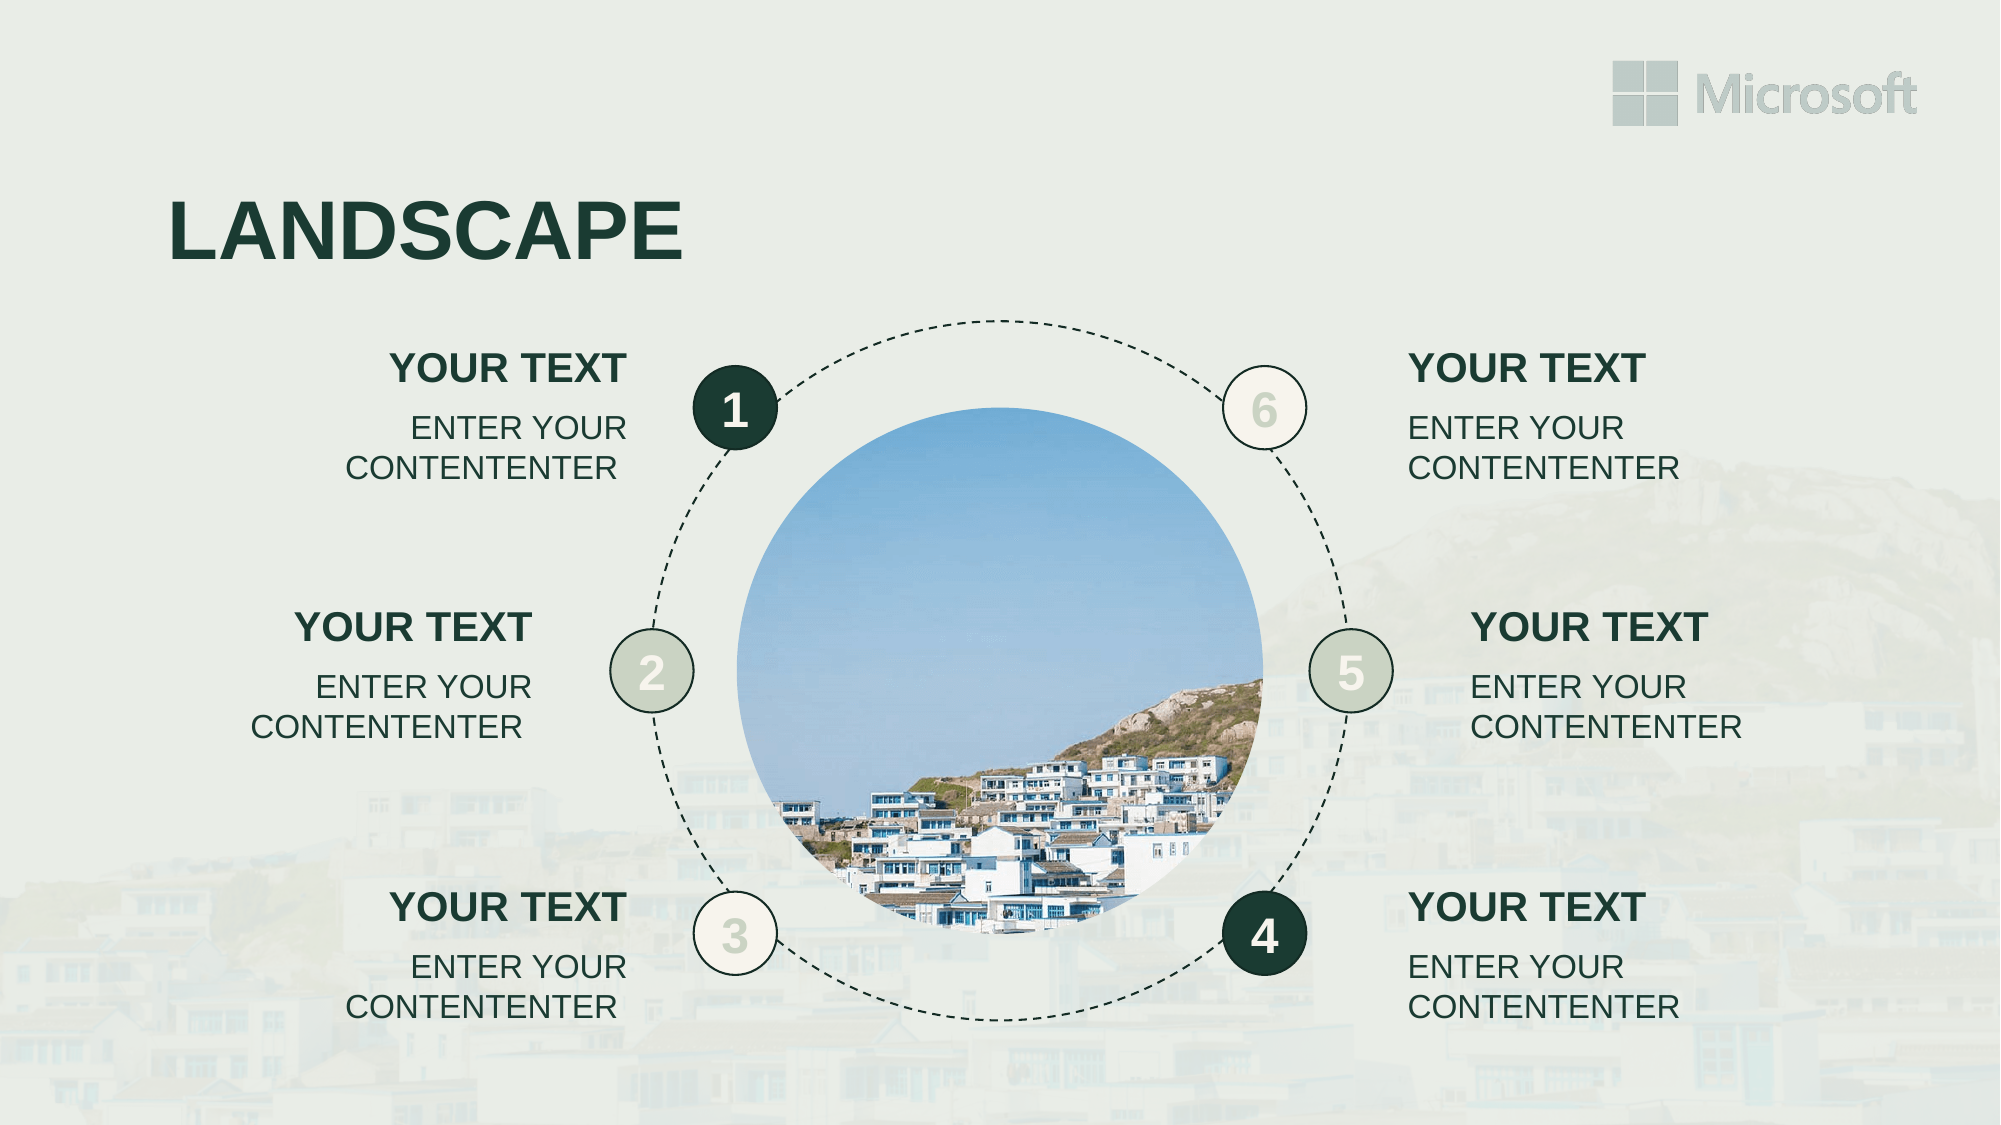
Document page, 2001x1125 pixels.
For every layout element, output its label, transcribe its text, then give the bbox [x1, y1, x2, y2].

text_box YOUR TEXT [1392, 333, 1729, 398]
text_box YOUR TEXT [1392, 872, 1729, 938]
picture [736, 407, 1264, 934]
text_box ENTER YOUR CONTENTENTER [1392, 398, 1765, 494]
text_box ENTER YOUR CONTENTENTER [1392, 938, 1765, 1033]
text_box YOUR TEXT [1455, 591, 1792, 657]
text_box ENTER YOUR CONTENTENTER [176, 657, 548, 753]
text_box [1264, 450, 1348, 891]
picture [1548, 0, 1982, 191]
text_box YOUR TEXT [306, 872, 642, 938]
text_box [778, 934, 1222, 1022]
text_box LANDSCAPE [152, 168, 1097, 284]
text_box YOUR TEXT [211, 591, 548, 657]
text_box 1 [692, 364, 778, 451]
text_box 4 [1222, 890, 1308, 976]
text_box 5 [1308, 628, 1394, 714]
text_box 2 [609, 628, 695, 714]
text_box 3 [692, 890, 778, 976]
text_box [778, 320, 1222, 407]
text_box YOUR TEXT [306, 333, 642, 398]
text_box ENTER YOUR CONTENTENTER [1455, 657, 1827, 753]
text_box [652, 450, 736, 891]
text_box 6 [1222, 364, 1308, 451]
text_box ENTER YOUR CONTENTENTER [271, 398, 643, 494]
text_box ENTER YOUR CONTENTENTER [271, 938, 643, 1033]
